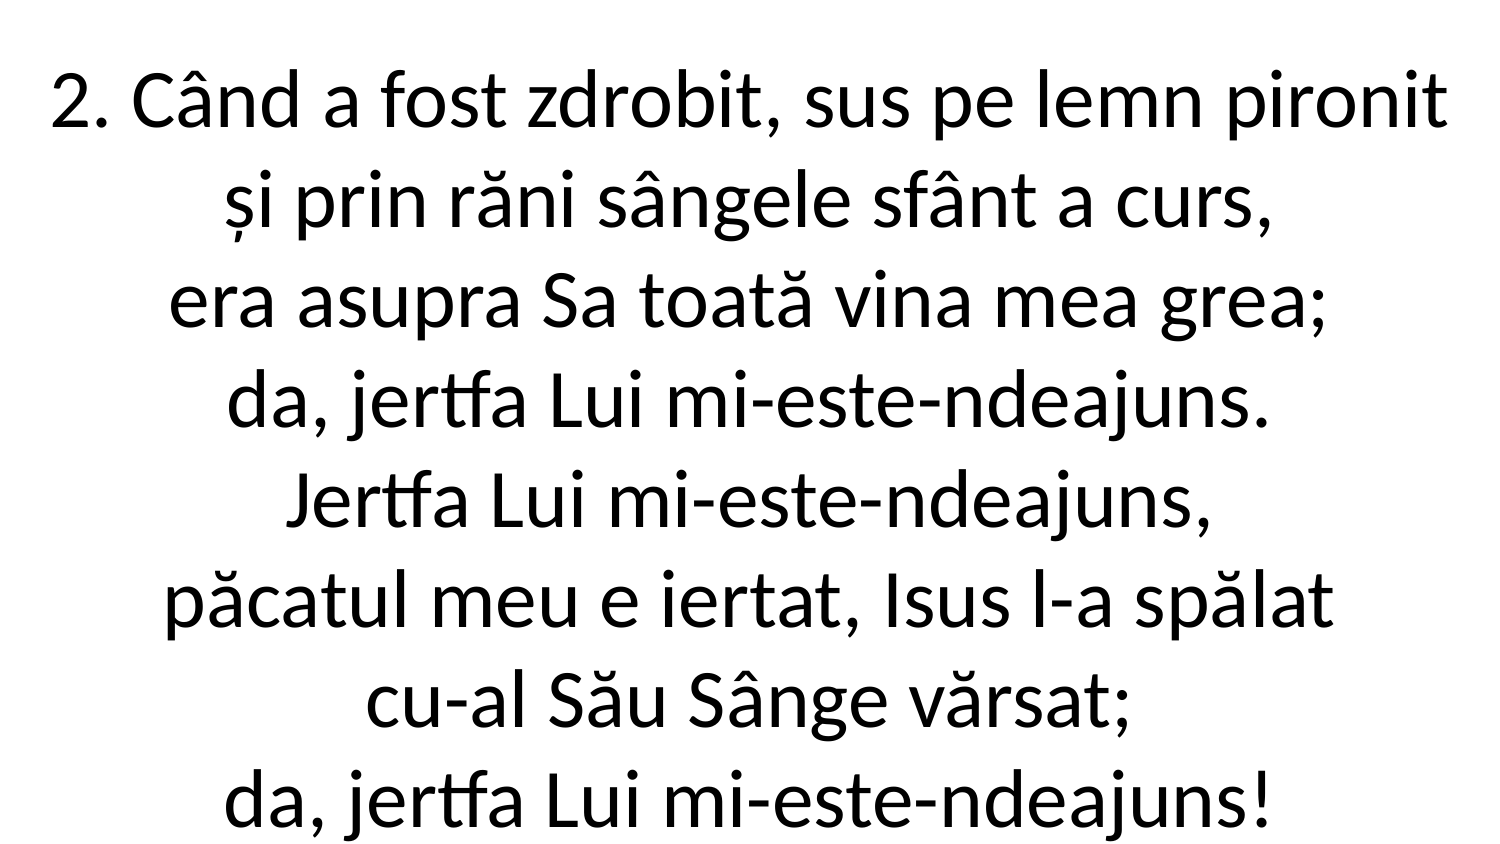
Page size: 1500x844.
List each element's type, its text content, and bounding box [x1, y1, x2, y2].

text_box 2. Când a fost zdrobit, sus pe lemn pironit și prin răni sângele sfânt a curs, era asupra Sa toată vina mea grea; da, jertfa Lui mi-este-ndeajuns. Jertfa Lui mi-este-ndeajuns, păcatul meu e iertat, Isus l-a spălat cu-al Său Sânge vărsat; da, jertfa Lui mi-este-ndeajuns! [34, 0, 1466, 844]
